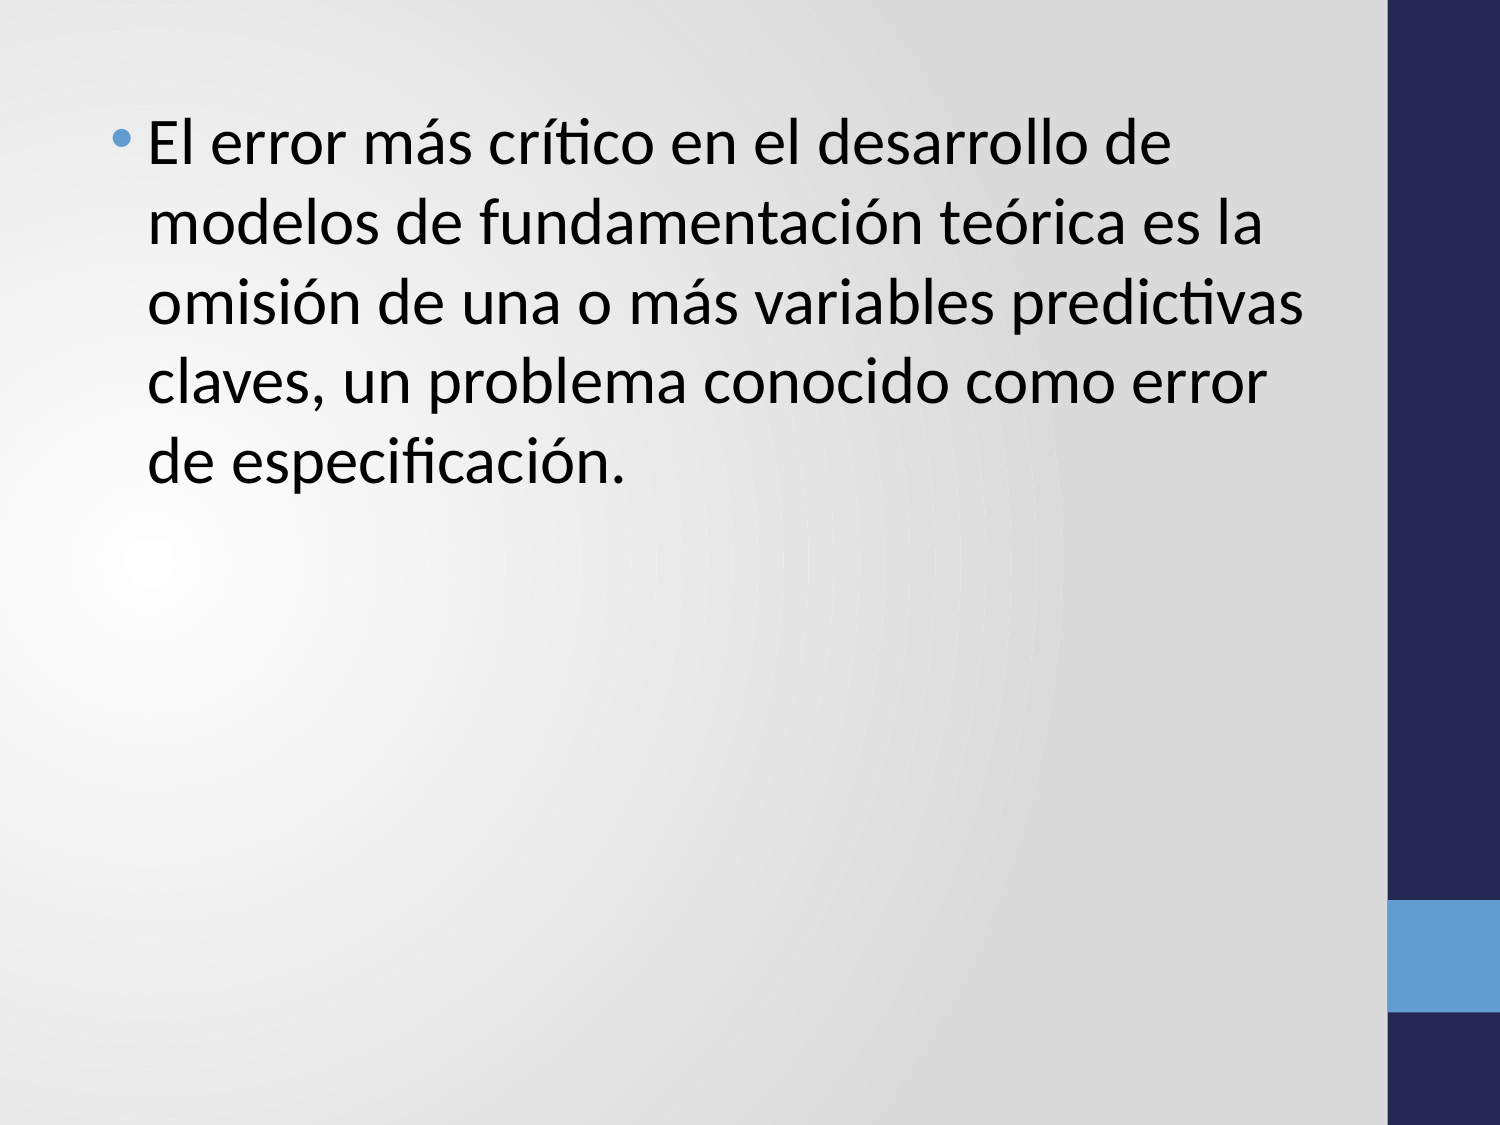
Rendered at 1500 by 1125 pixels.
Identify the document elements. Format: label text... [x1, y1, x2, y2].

list El error más crítico en el desarrollo de modelos de fundamentación teórica es la omisión de una o más variables predictivas claves, un problema conocido como error de especificación. [76, 90, 1327, 878]
